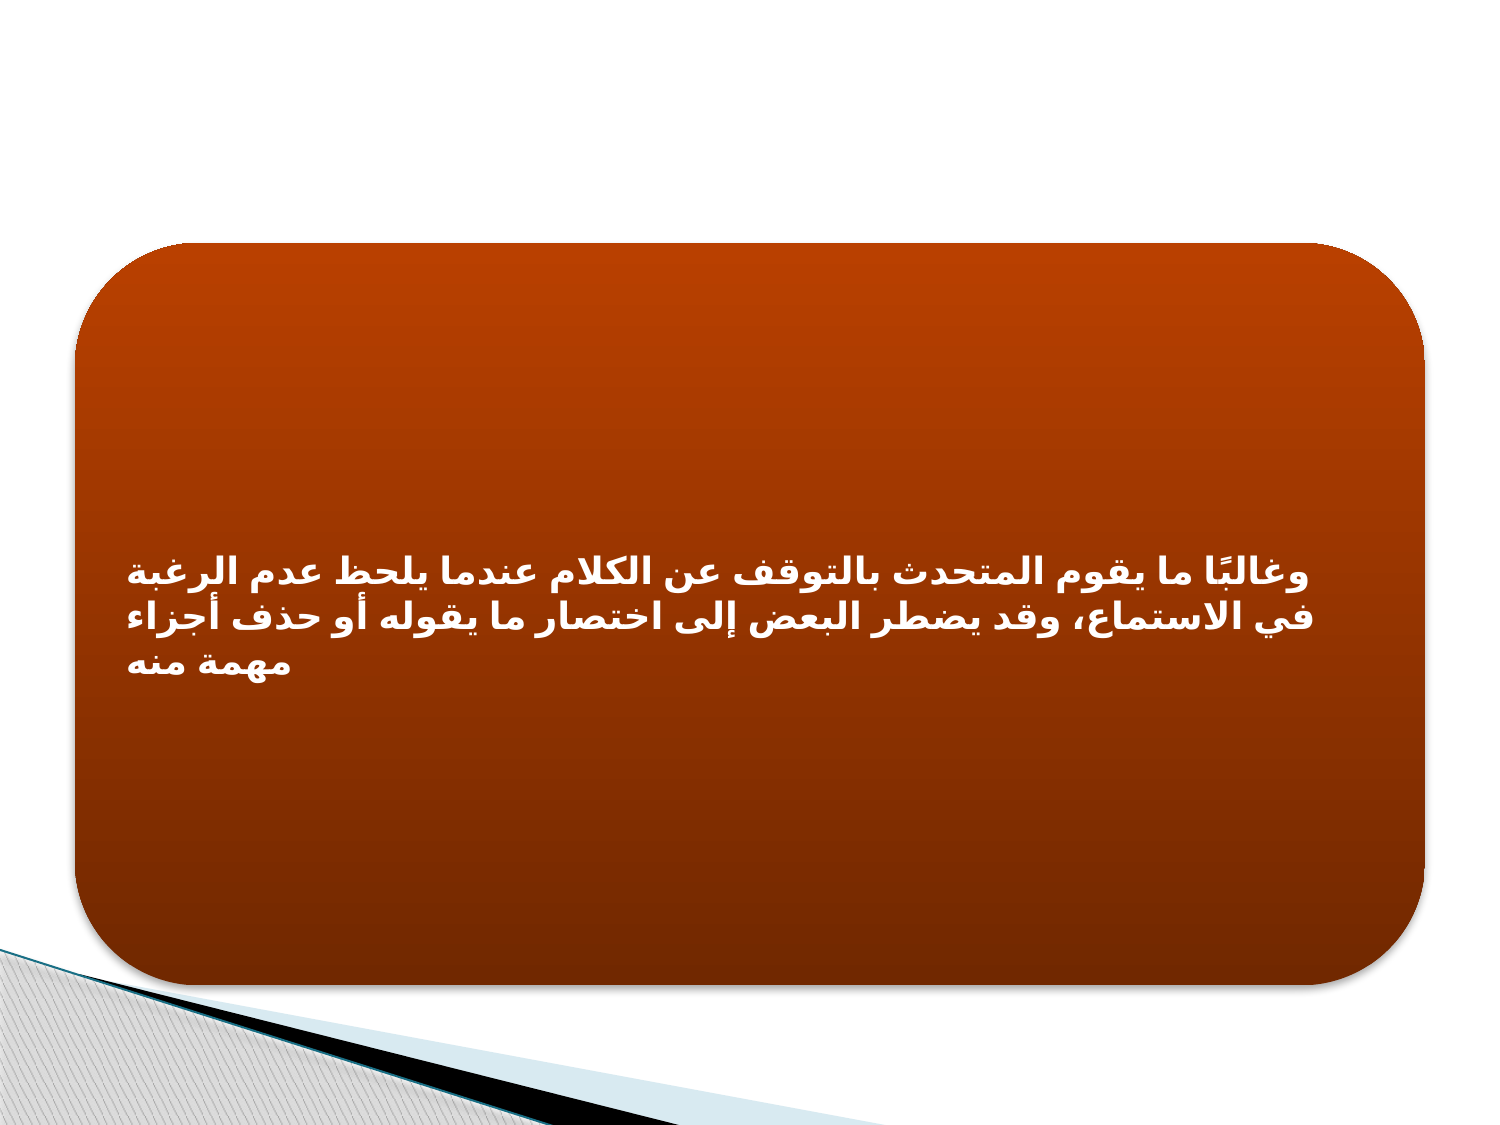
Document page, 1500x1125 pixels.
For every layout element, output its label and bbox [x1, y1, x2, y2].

list [74, 242, 1426, 986]
